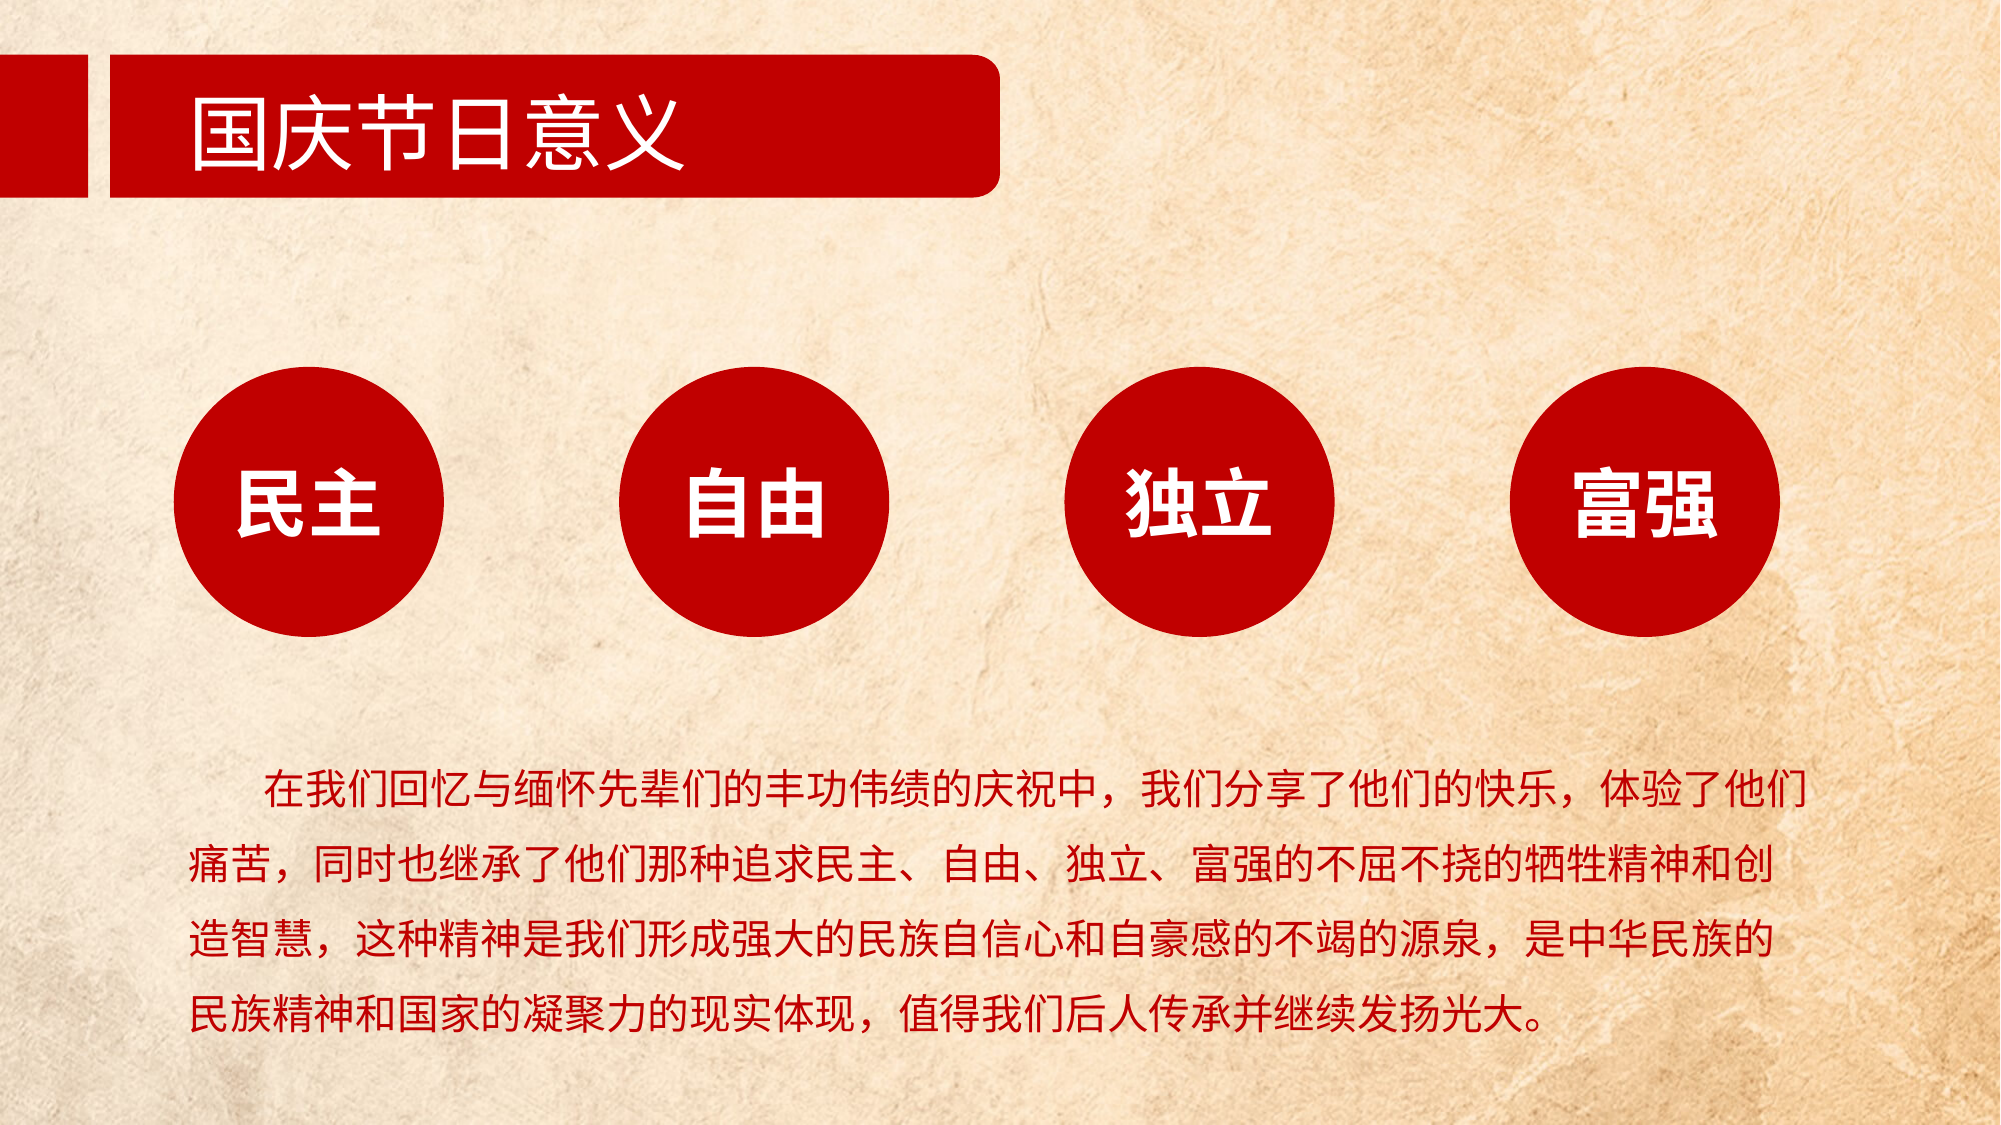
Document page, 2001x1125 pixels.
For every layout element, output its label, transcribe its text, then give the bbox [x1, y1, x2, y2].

text_box 在我们回忆与缅怀先辈们的丰功伟绩的庆祝中，我们分享了他们的快乐，体验了他们痛苦，同时也继承了他们那种追求民主、自由、独立、富强的不屈不挠的牺牲精神和创造智慧，这种精神是我们形成强大的民族自信心和自豪感的不竭的源泉，是中华民族的民族精神和国家的凝聚力的现实体现，值得我们后人传承并继续发扬光大。 [173, 730, 1826, 1045]
text_box 自由 [618, 365, 891, 639]
picture [0, 0, 2001, 1125]
text_box 富强 [1508, 365, 1781, 639]
text_box 国庆节日意义 [173, 73, 884, 189]
text_box 民主 [172, 365, 445, 639]
text_box 独立 [1063, 365, 1336, 639]
